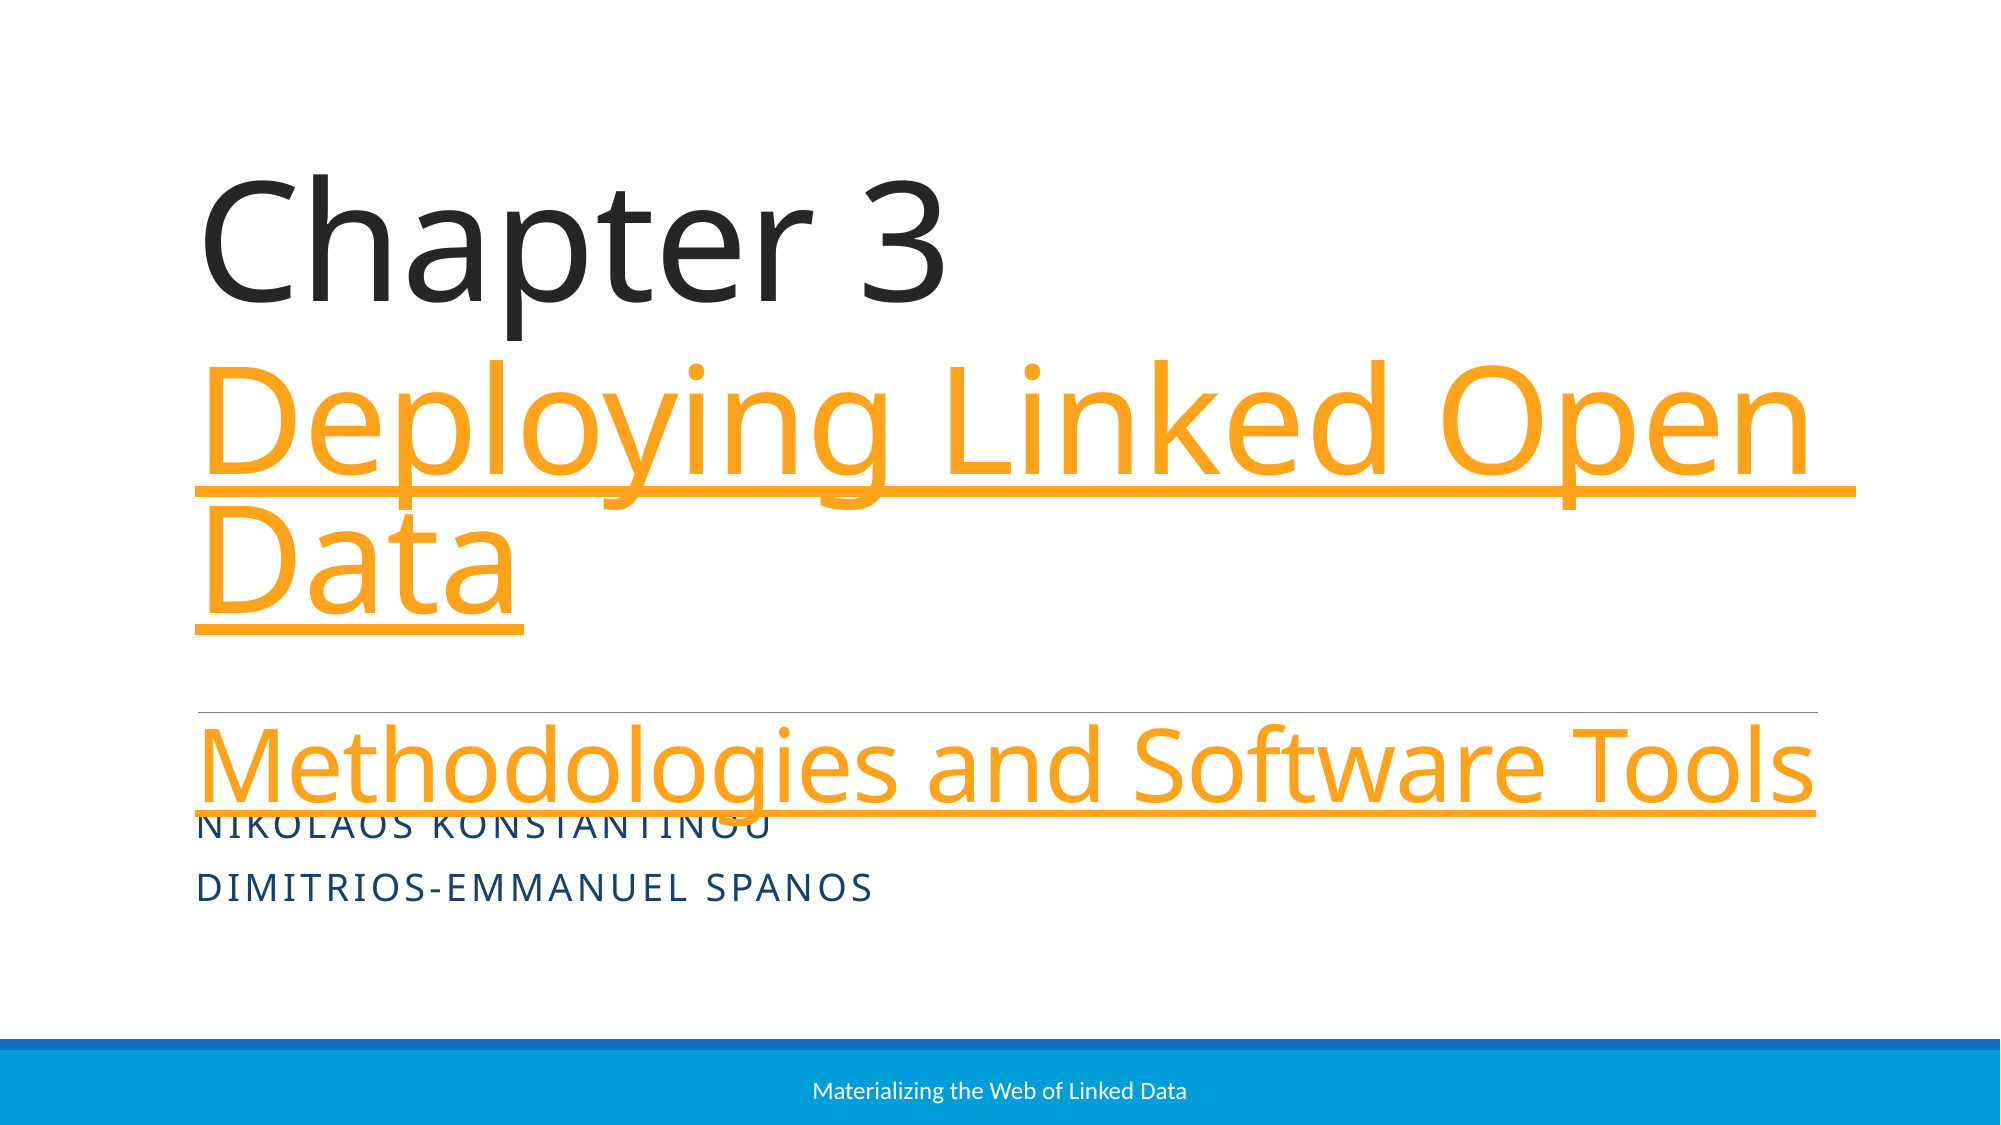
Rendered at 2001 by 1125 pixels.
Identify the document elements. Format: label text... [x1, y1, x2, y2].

subtitle Nikolaos Konstantinou Dimitrios-Emmanuel Spanos [180, 730, 1831, 919]
footer Materializing the Web of Linked Data [604, 1059, 1396, 1120]
text_box Chapter 3 Deploying Linked Open Data Methodologies and Software Tools [180, 124, 1909, 710]
